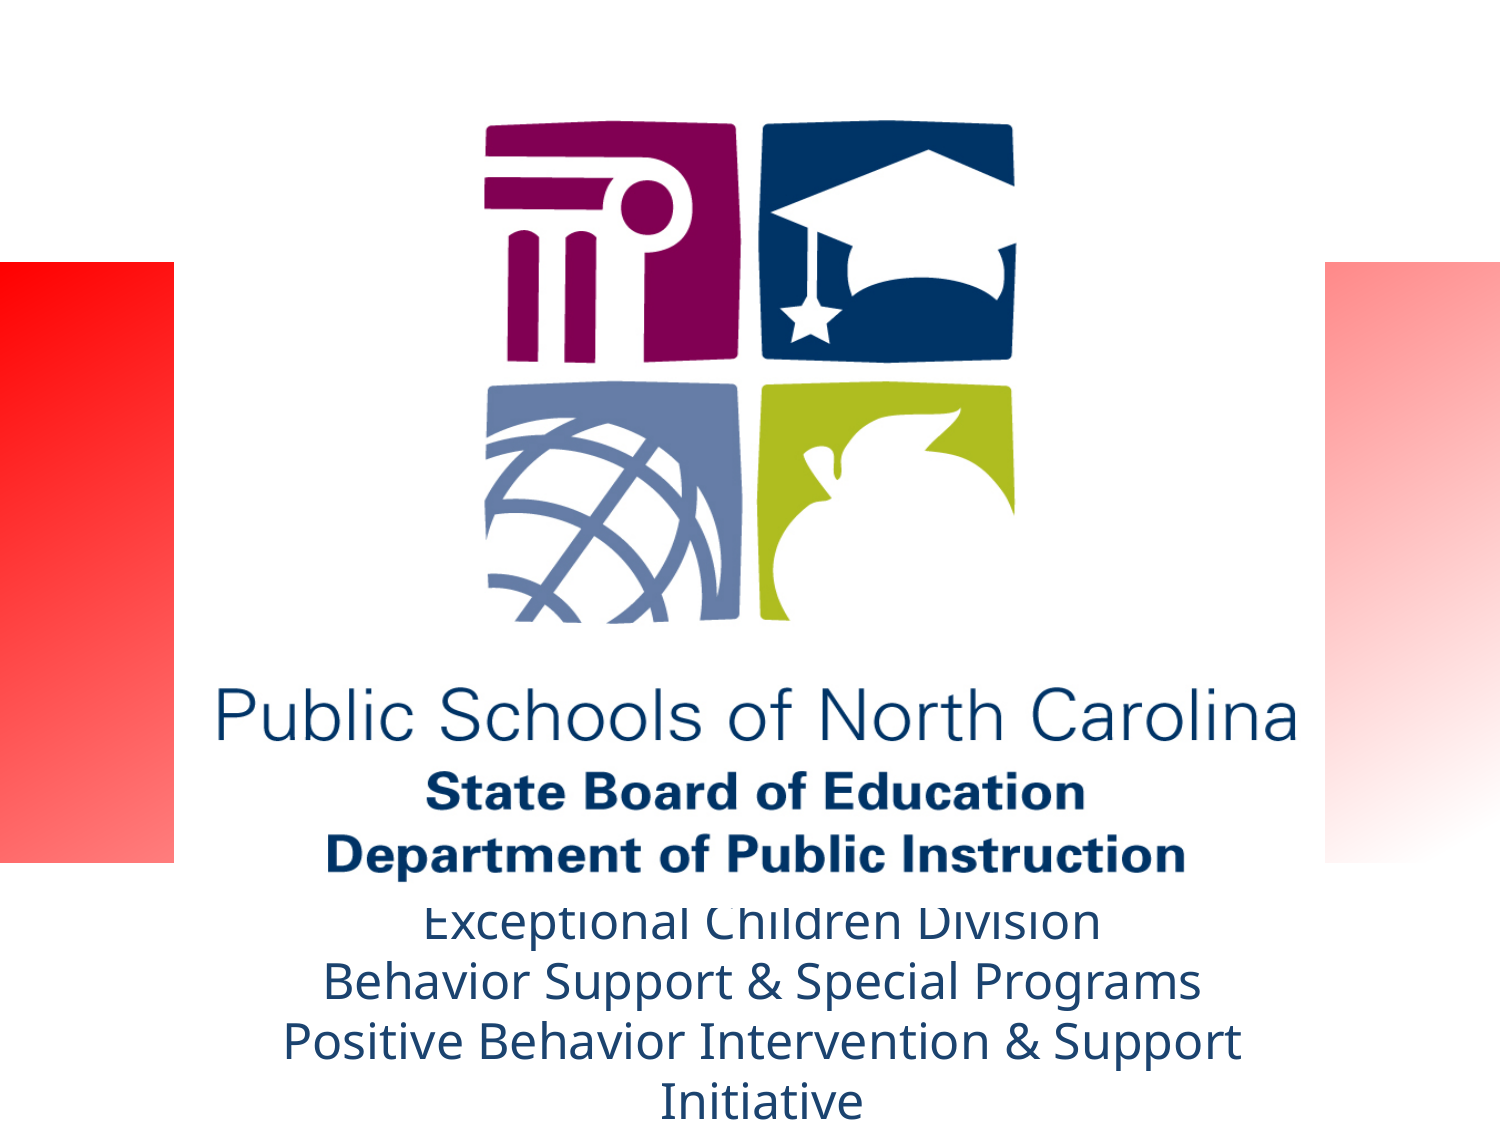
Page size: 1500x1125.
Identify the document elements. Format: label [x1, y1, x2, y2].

text_box [174, 87, 1350, 1101]
